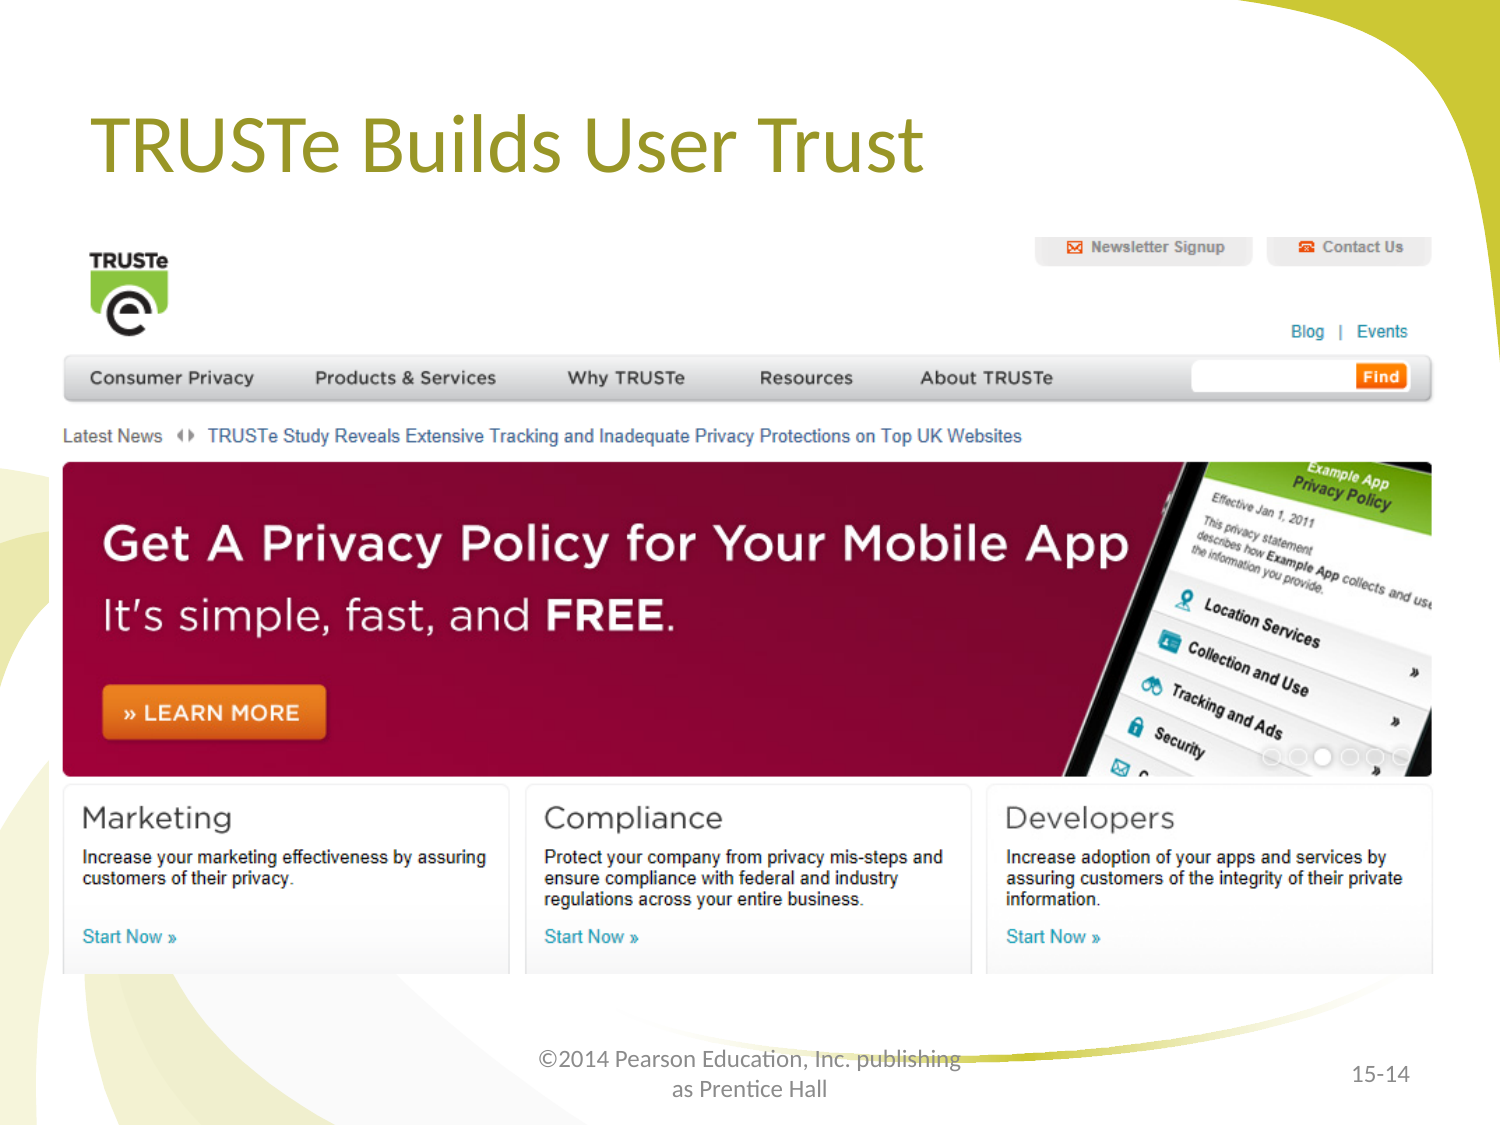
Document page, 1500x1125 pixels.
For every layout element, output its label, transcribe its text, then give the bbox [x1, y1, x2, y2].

footer ©2014 Pearson Education, Inc. publishing as Prentice Hall [512, 1042, 988, 1103]
picture [49, 237, 1451, 974]
title TRUSTe Builds User Trust [75, 45, 1425, 233]
slide_number 15-14 [1074, 1042, 1425, 1103]
